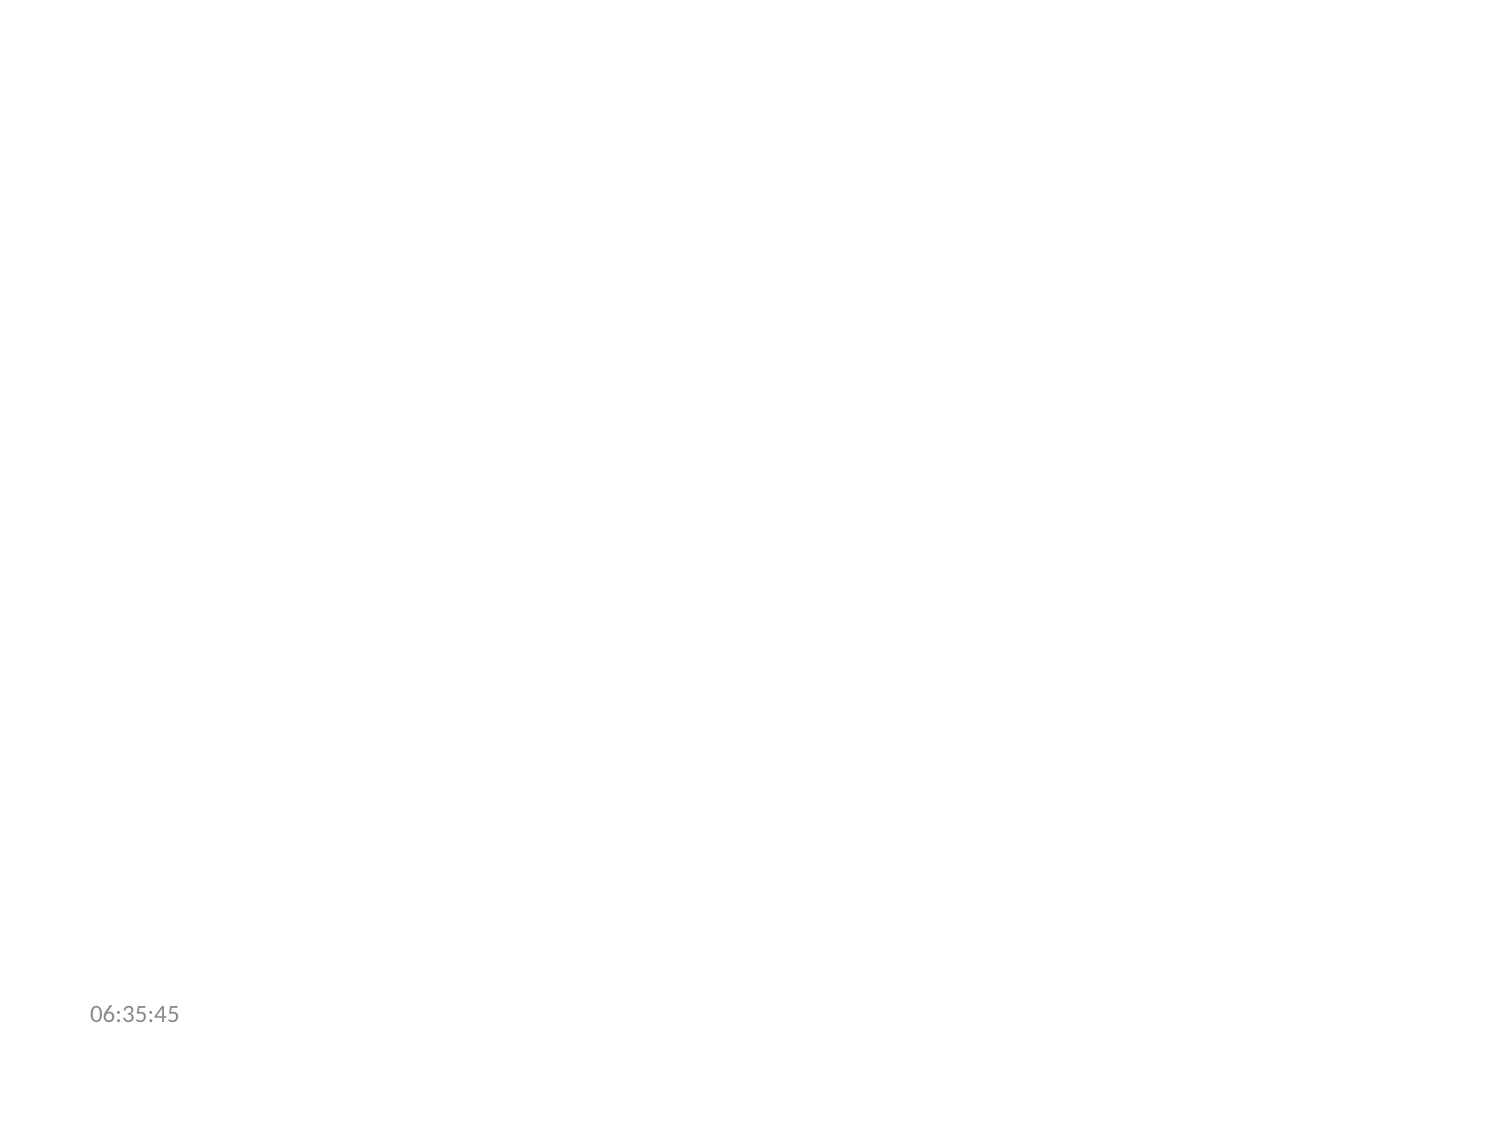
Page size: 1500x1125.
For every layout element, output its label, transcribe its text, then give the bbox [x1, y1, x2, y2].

text_box 15:35:09 [75, 982, 425, 1043]
